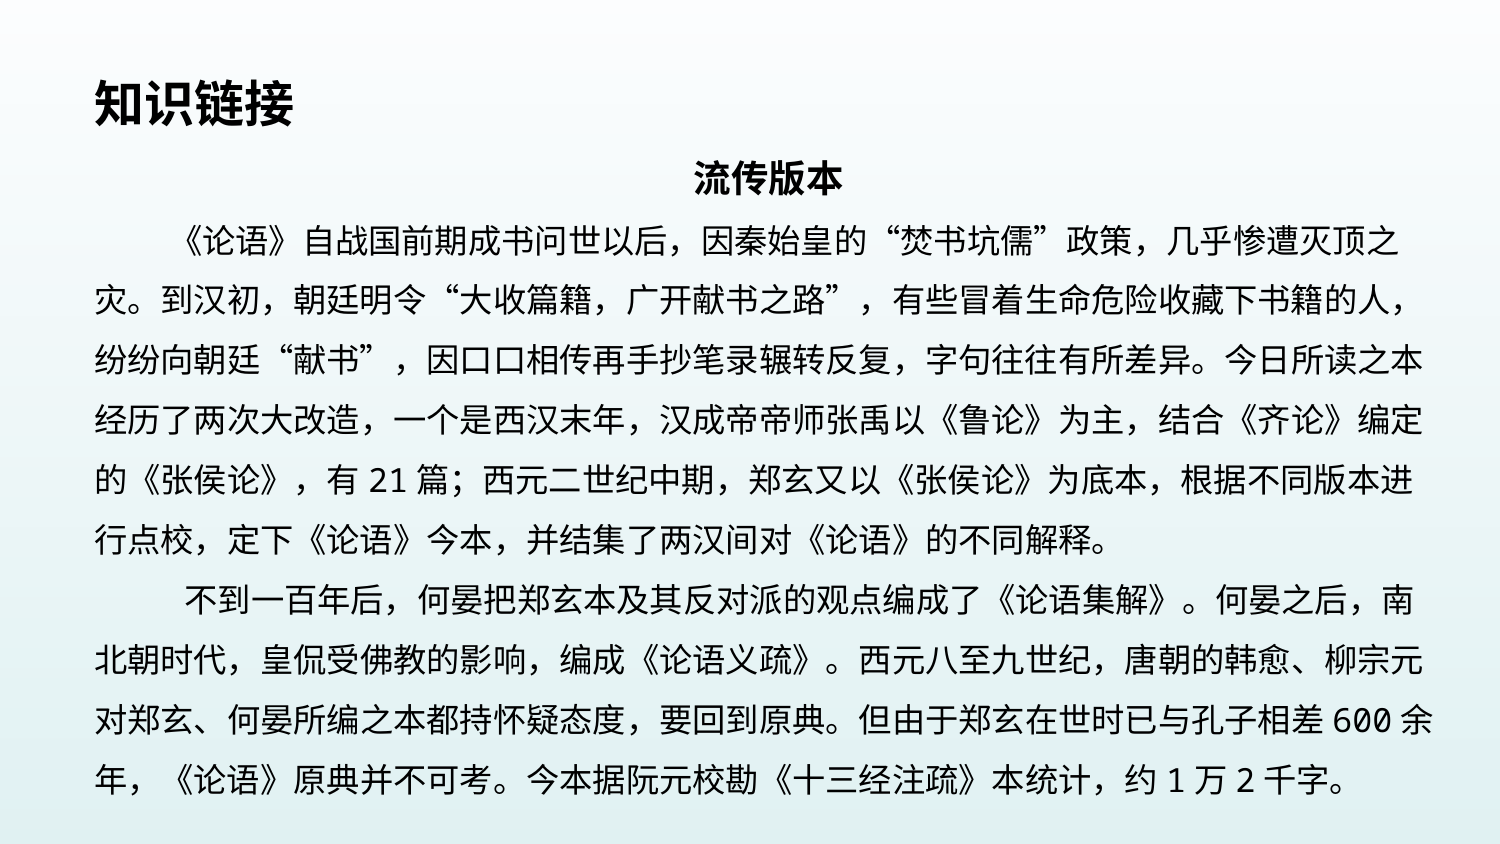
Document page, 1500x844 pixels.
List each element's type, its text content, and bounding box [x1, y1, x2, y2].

text_box 流传版本 《论语》自战国前期成书问世以后，因秦始皇的“焚书坑儒”政策，几乎惨遭灭顶之灾。到汉初，朝廷明令“大收篇籍，广开献书之路”，有些冒着生命危险收藏下书籍的人，纷纷向朝廷“献书”，因口口相传再手抄笔录辗转反复，字句往往有所差异。今日所读之本经历了两次大改造，一个是西汉末年，汉成帝帝师张禹以《鲁论》为主，结合《齐论》编定的《张侯论》，有21篇；西元二世纪中期，郑玄又以《张侯论》为底本，根据不同版本进行点校，定下《论语》今本，并结集了两汉间对《论语》的不同解释。 不到一百年后，何晏把郑玄本及其反对派的观点编成了《论语集解》。何晏之后，南北朝时代，皇侃受佛教的影响，编成《论语义疏》。西元八至九世纪，唐朝的韩愈、柳宗元对郑玄、何晏所编之本都持怀疑态度，要回到原典。但由于郑玄在世时已与孔子相差600余年，《论语》原典并不可考。今本据阮元校勘《十三经注疏》本统计，约1万2千字。 [79, 102, 1459, 806]
text_box 知识链接 [79, 71, 330, 102]
